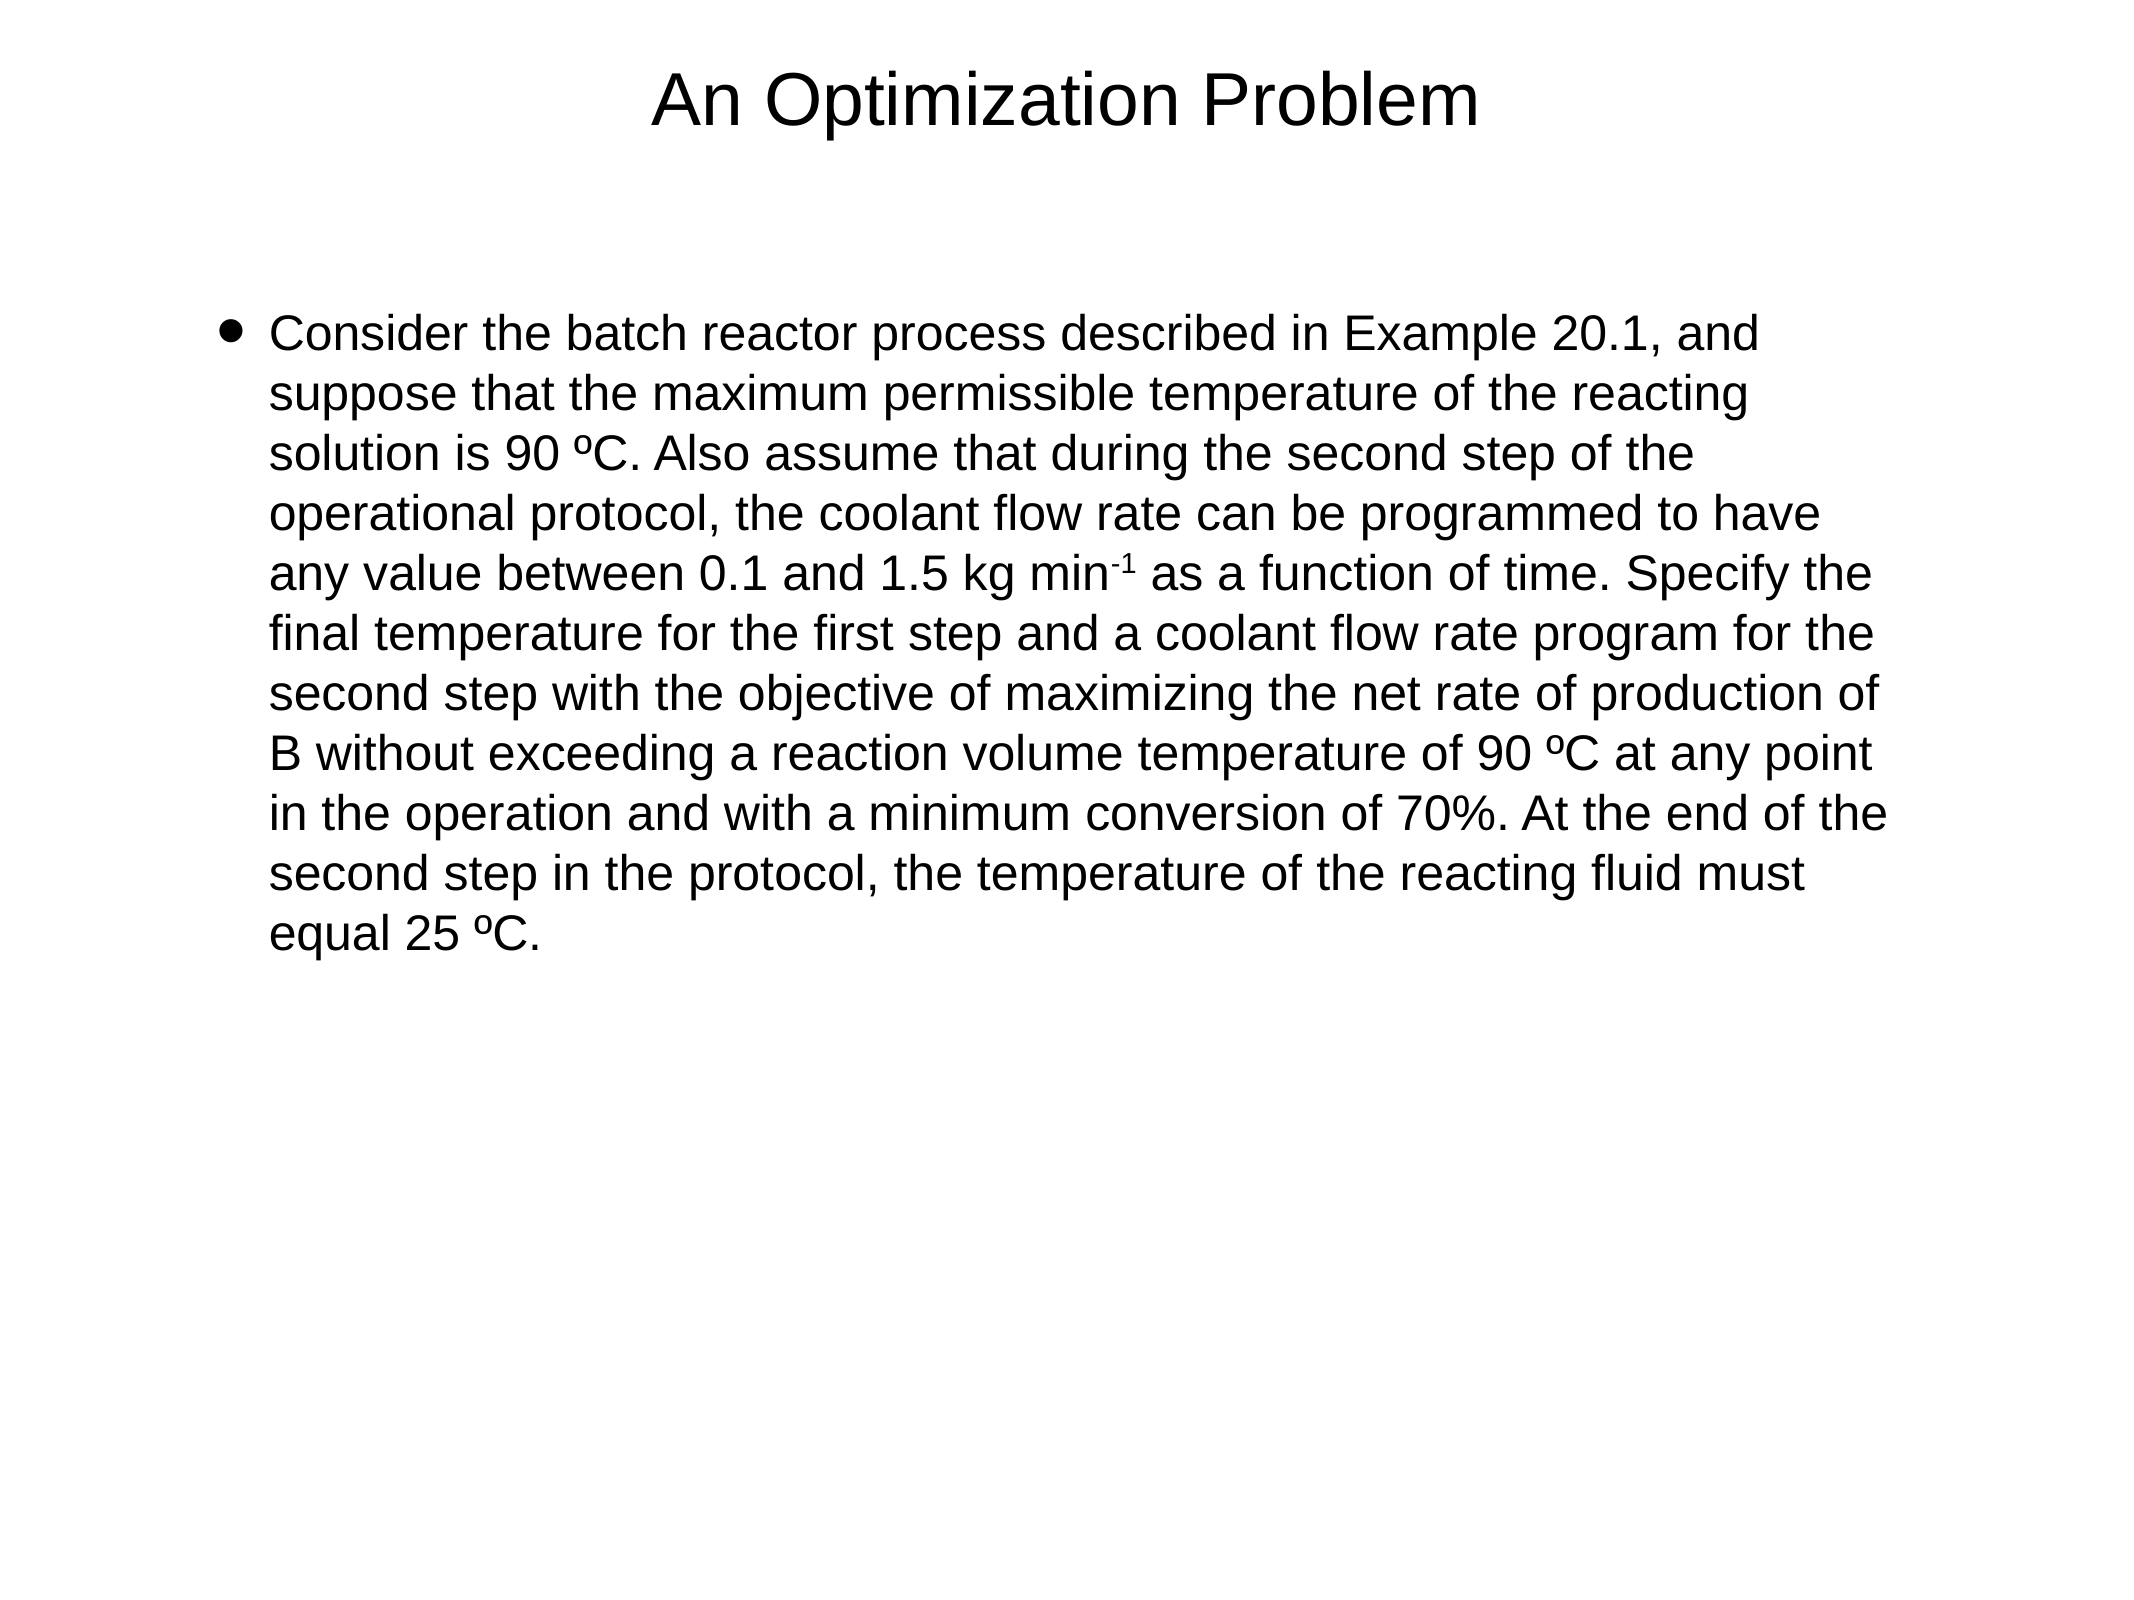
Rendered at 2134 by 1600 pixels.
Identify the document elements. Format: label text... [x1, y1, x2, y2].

list Consider the batch reactor process described in Example 20.1, and suppose that the maximum permissible temperature of the reacting solution is 90 ºC. Also assume that during the second step of the operational protocol, the coolant flow rate can be programmed to have any value between 0.1 and 1.5 kg min-1 as a function of time. Specify the final temperature for the first step and a coolant flow rate program for the second step with the objective of maximizing the net rate of production of B without exceeding a reaction volume temperature of 90 ºC at any point in the operation and with a minimum conversion of 70%. At the end of the second step in the protocol, the temperature of the reacting fluid must equal 25 ºC. [208, 291, 1925, 1555]
title An Optimization Problem [208, 41, 1925, 250]
